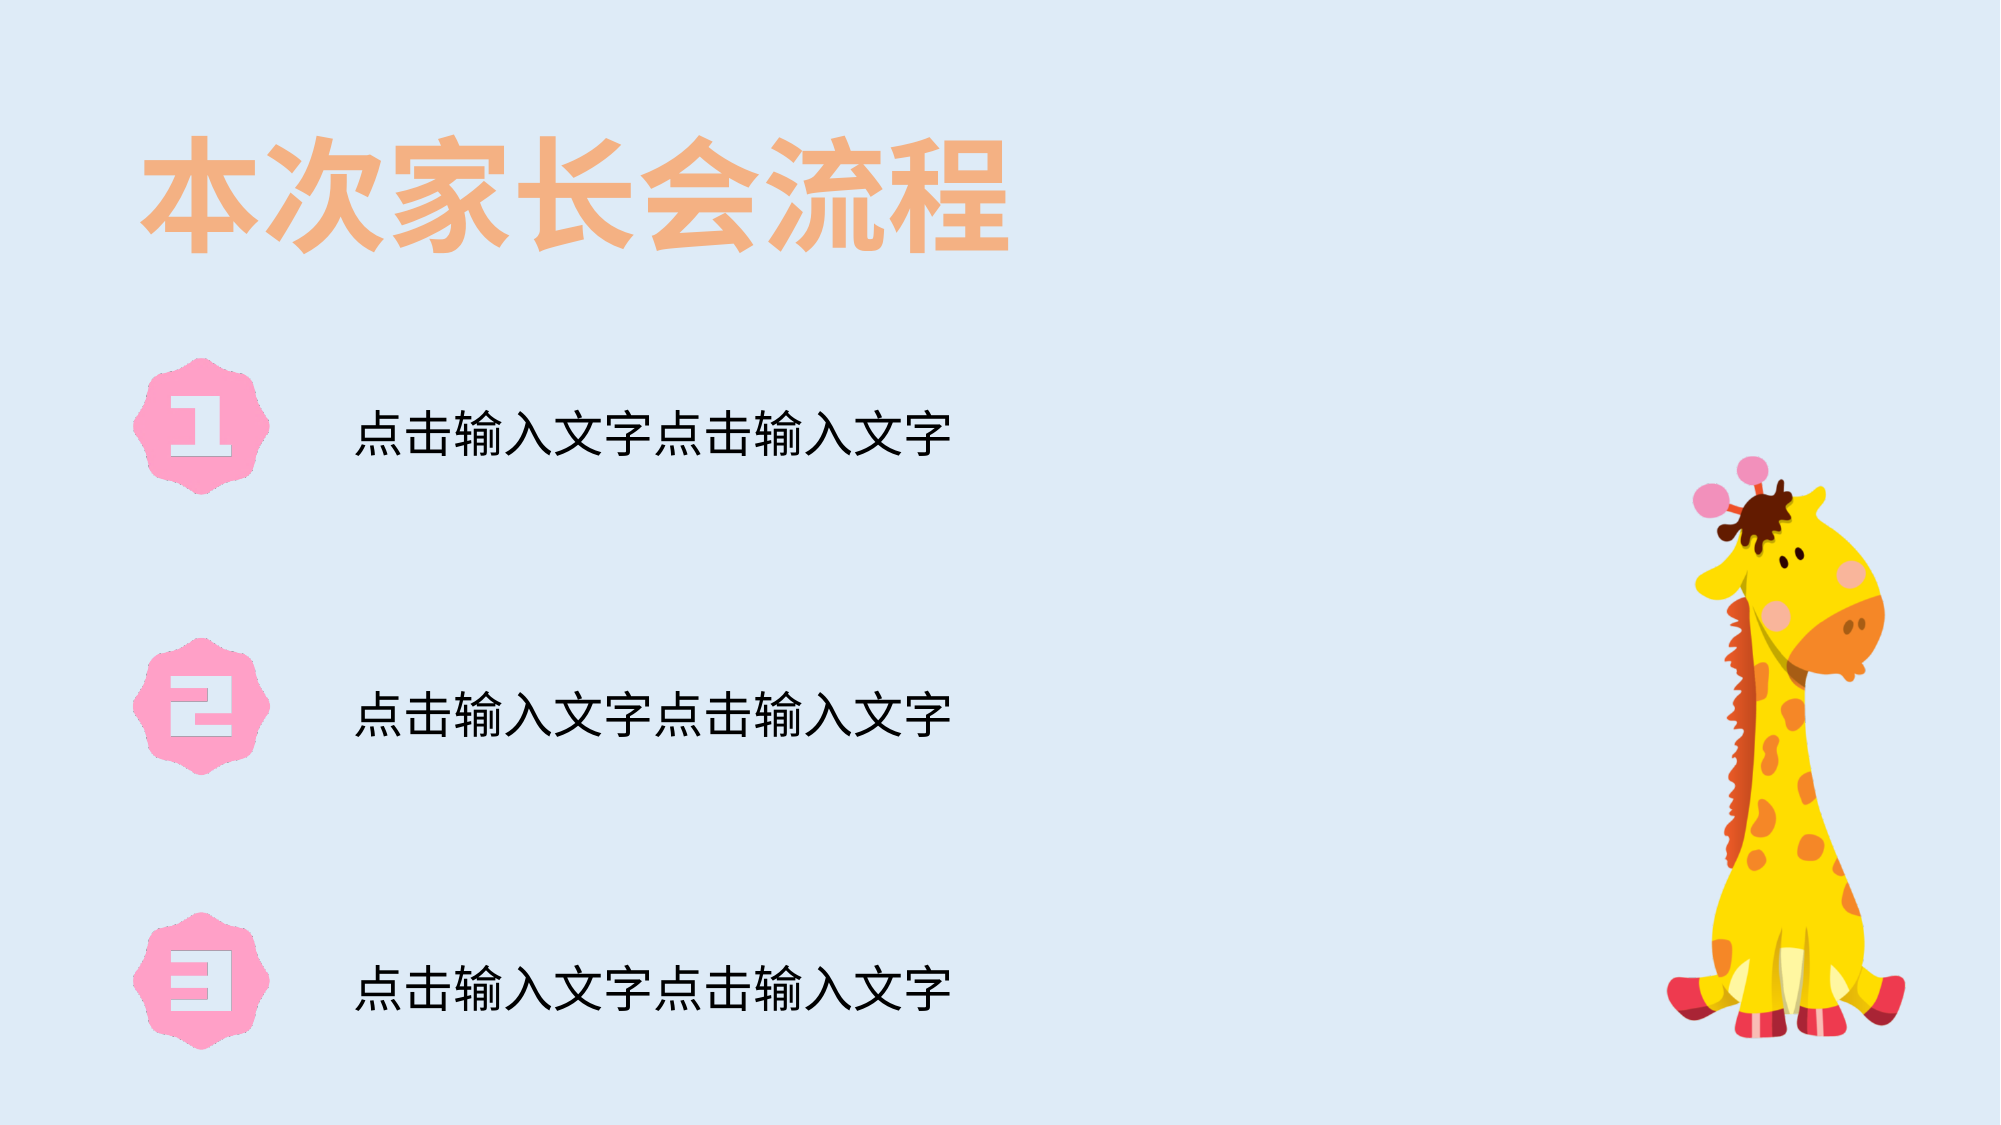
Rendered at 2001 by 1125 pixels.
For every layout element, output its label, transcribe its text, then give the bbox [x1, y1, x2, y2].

picture [1653, 433, 1911, 1050]
picture [123, 902, 279, 1059]
picture [123, 348, 279, 504]
text_box 点击输入文字点击输入文字 [338, 395, 969, 471]
picture [123, 628, 279, 784]
text_box 点击输入文字点击输入文字 [338, 950, 969, 1026]
text_box 点击输入文字点击输入文字 [338, 675, 969, 751]
text_box 本次家长会流程 [123, 110, 1273, 275]
